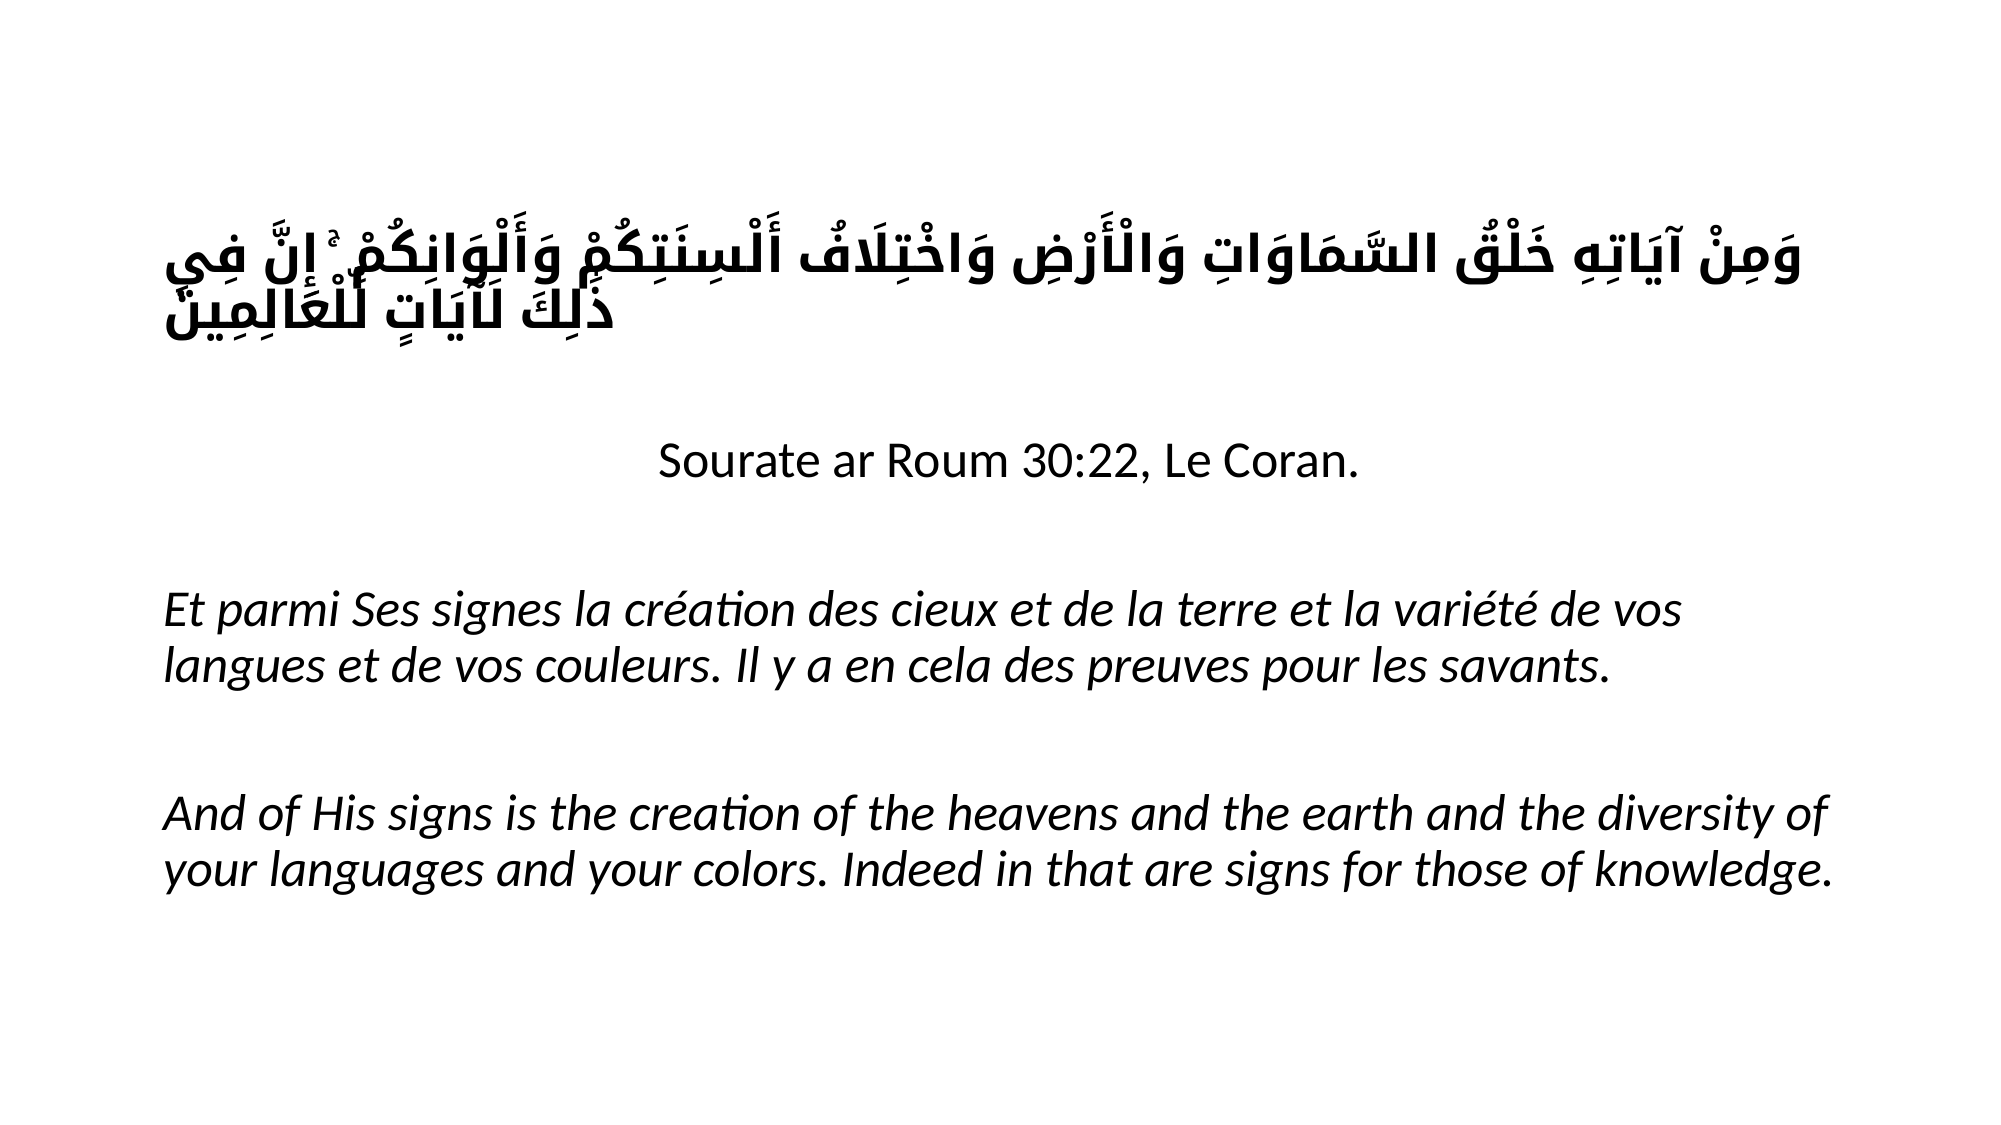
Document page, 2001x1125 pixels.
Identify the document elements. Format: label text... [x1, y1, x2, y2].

list وَمِنْ آيَاتِهِ خَلْقُ السَّمَاوَاتِ وَالْأَرْضِ وَاخْتِلَافُ أَلْسِنَتِكُمْ وَأَلْوَانِكُمْ ۚ إِنَّ فِي ذَٰلِكَ لَآيَاتٍ لِّلْعَالِمِينَ Sourate ar Roum 30:22, Le Coran. Et parmi Ses signes la création des cieux et de la terre et la variété de vos langues et de vos couleurs. Il y a en cela des preuves pour les savants. And of His signs is the creation of the heavens and the earth and the diversity of your languages and your colors. Indeed in that are signs for those of knowledge. [148, 220, 1873, 963]
